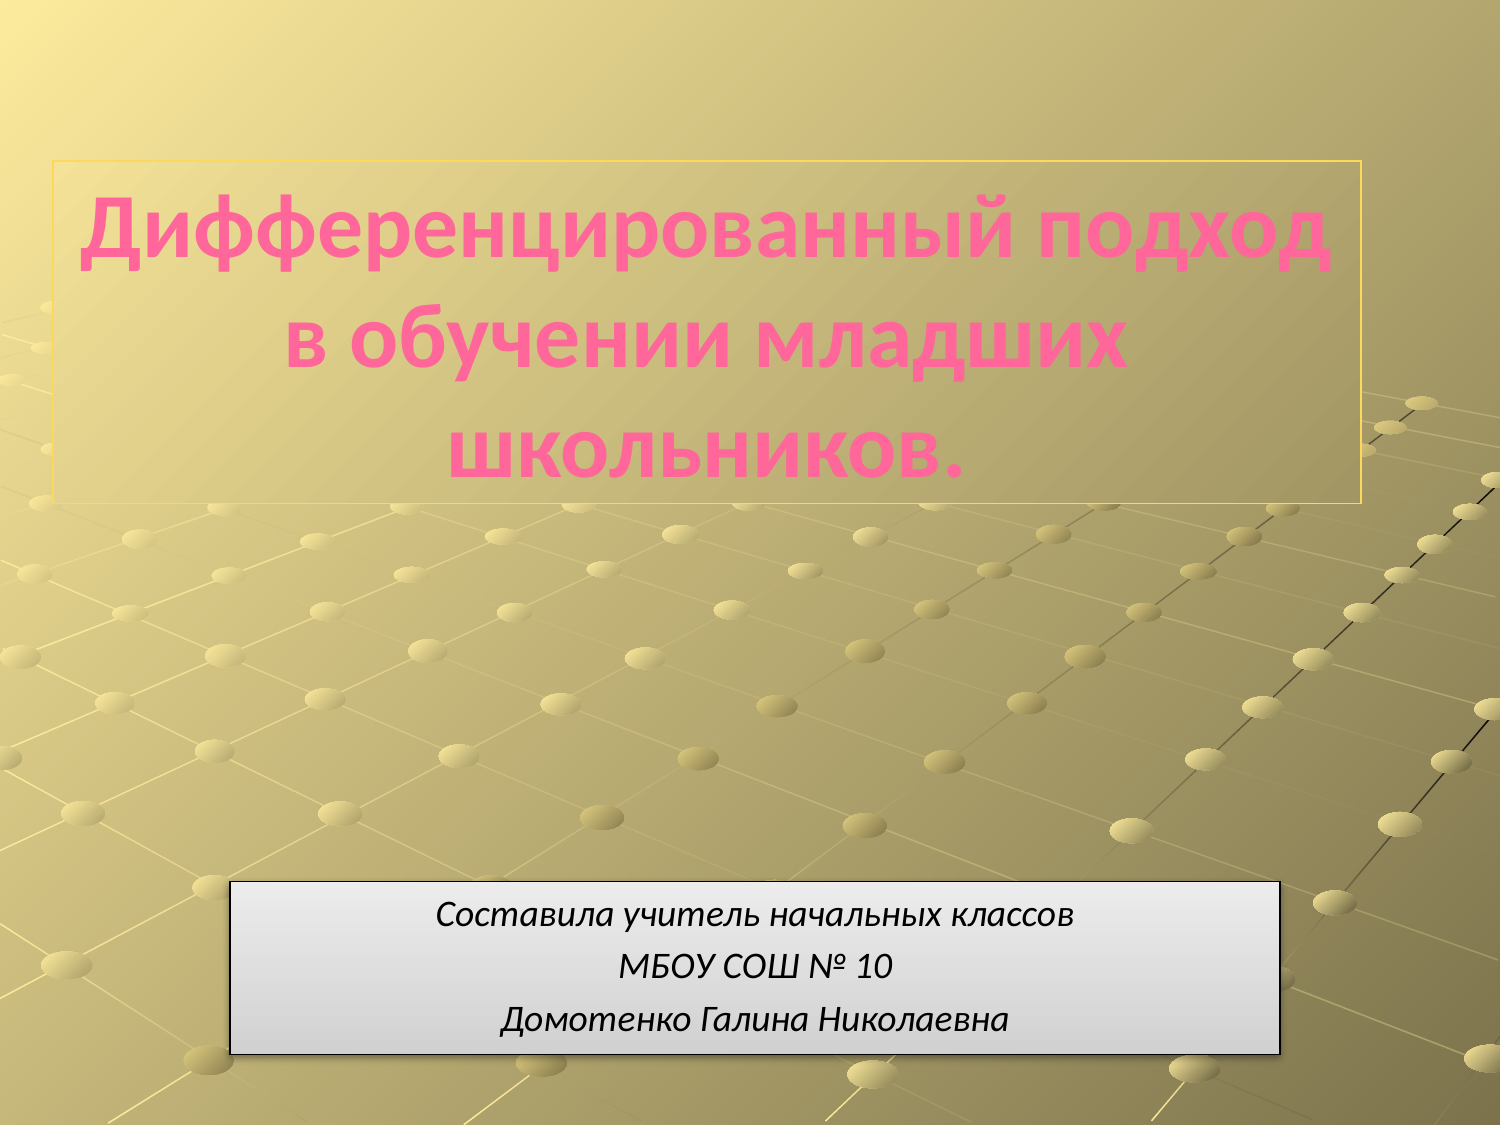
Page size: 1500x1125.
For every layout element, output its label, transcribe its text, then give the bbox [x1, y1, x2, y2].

subtitle Составила учитель начальных классов МБОУ СОШ № 10 Домотенко Галина Николаевна [229, 881, 1281, 1055]
title Дифференцированный подход в обучении младших школьников. [52, 160, 1362, 504]
